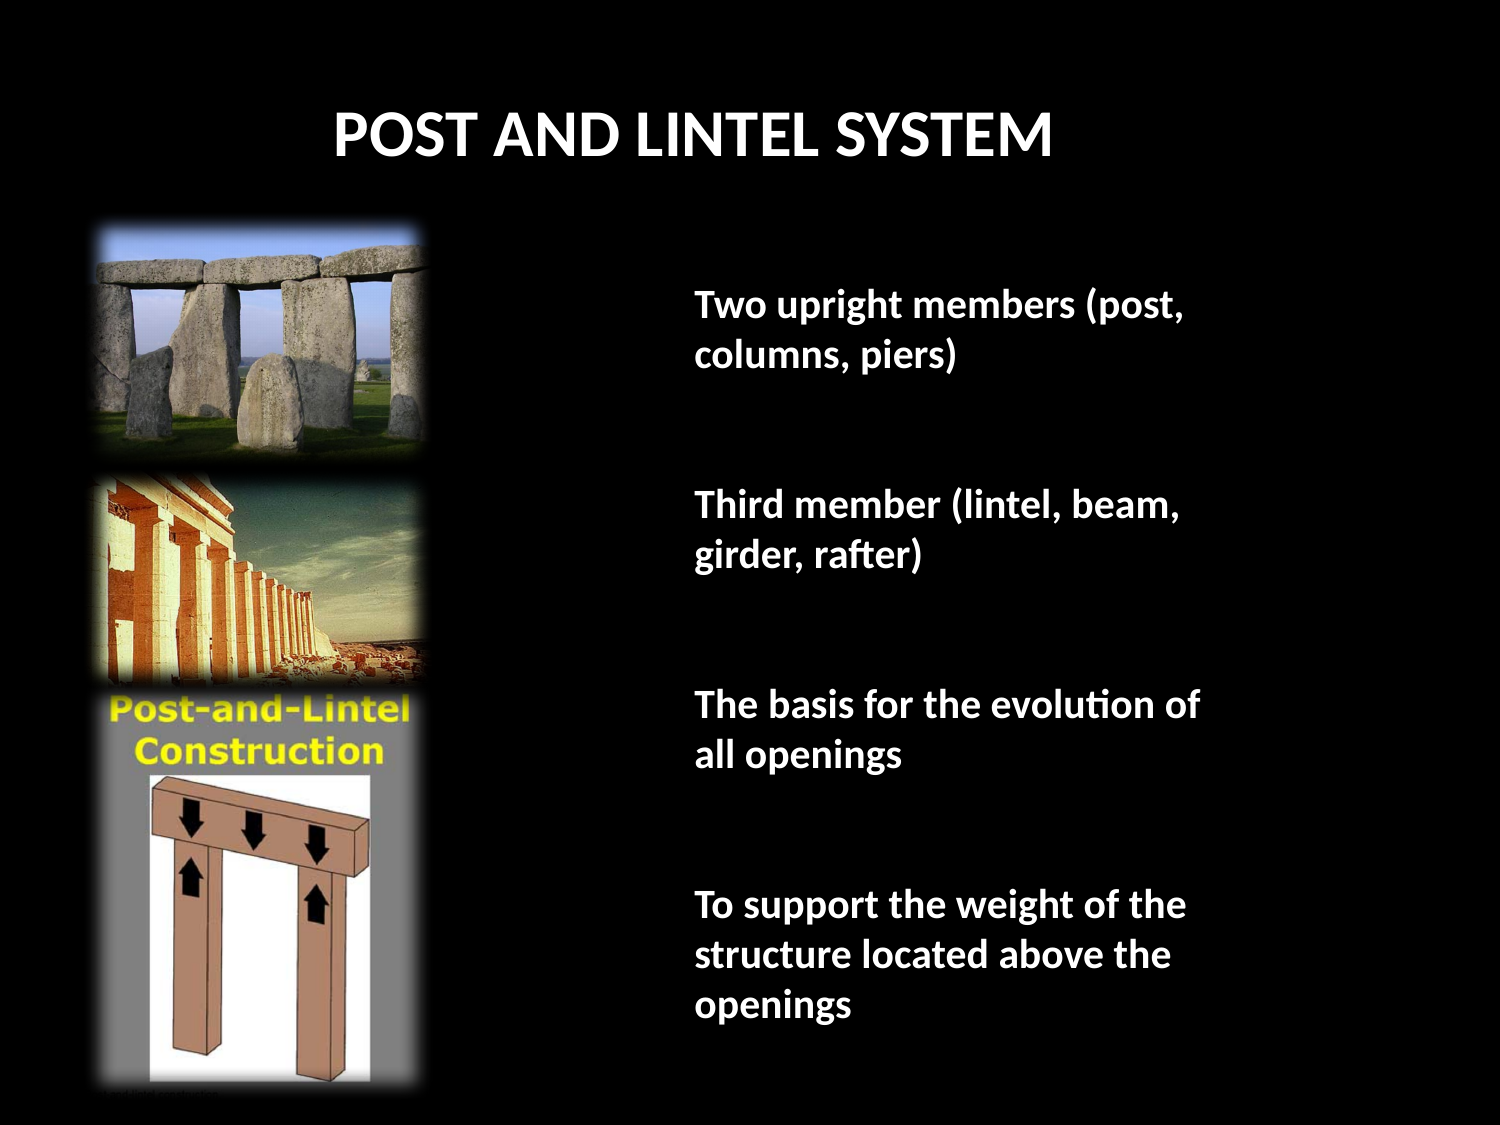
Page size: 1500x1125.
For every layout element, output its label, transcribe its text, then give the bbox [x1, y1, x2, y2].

text_box Two upright members (post, columns, piers) Third member (lintel, beam, girder, rafter) The basis for the evolution of all openings To support the weight of the structure located above the openings [679, 269, 1243, 1085]
title POST AND LINTEL SYSTEM [70, 82, 1320, 178]
picture [81, 210, 434, 1102]
